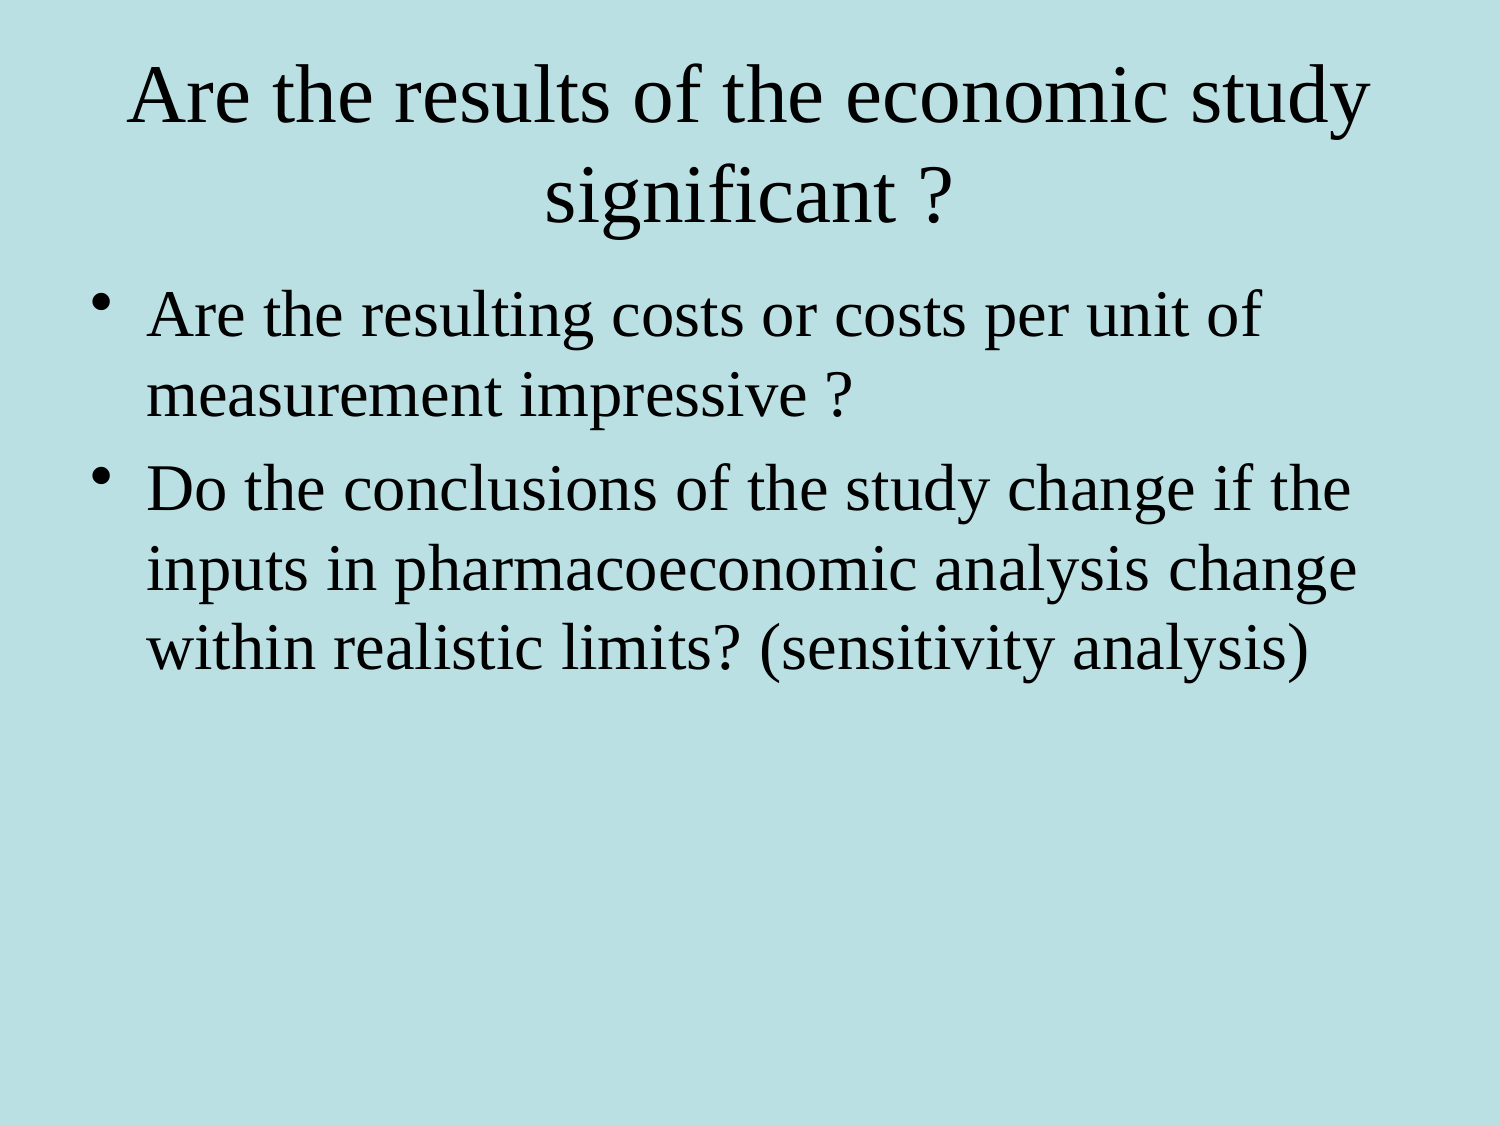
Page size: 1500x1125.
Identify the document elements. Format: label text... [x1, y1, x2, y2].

list Are the resulting costs or costs per unit of measurement impressive ? Do the conclusions of the study change if the inputs in pharmacoeconomic analysis change within realistic limits? (sensitivity analysis) [75, 262, 1425, 1005]
title Are the results of the economic study significant ? [75, 45, 1425, 233]
